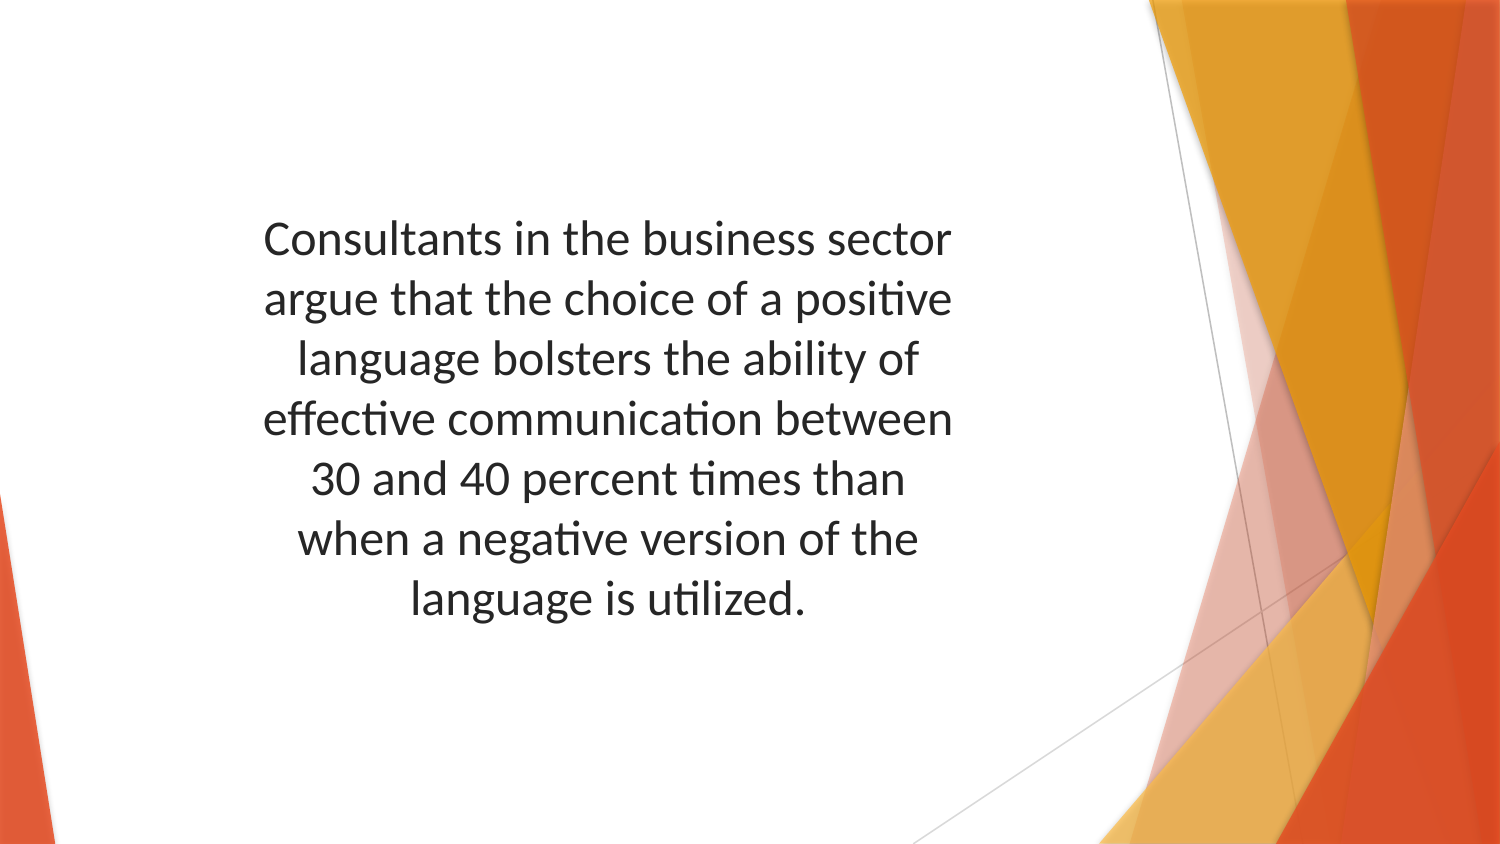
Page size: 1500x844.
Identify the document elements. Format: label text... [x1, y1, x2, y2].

list Consultants in the business sector argue that the choice of a positive language bolsters the ability of effective communication between 30 and 40 percent times than when a negative version of the language is utilized. [242, 197, 975, 647]
